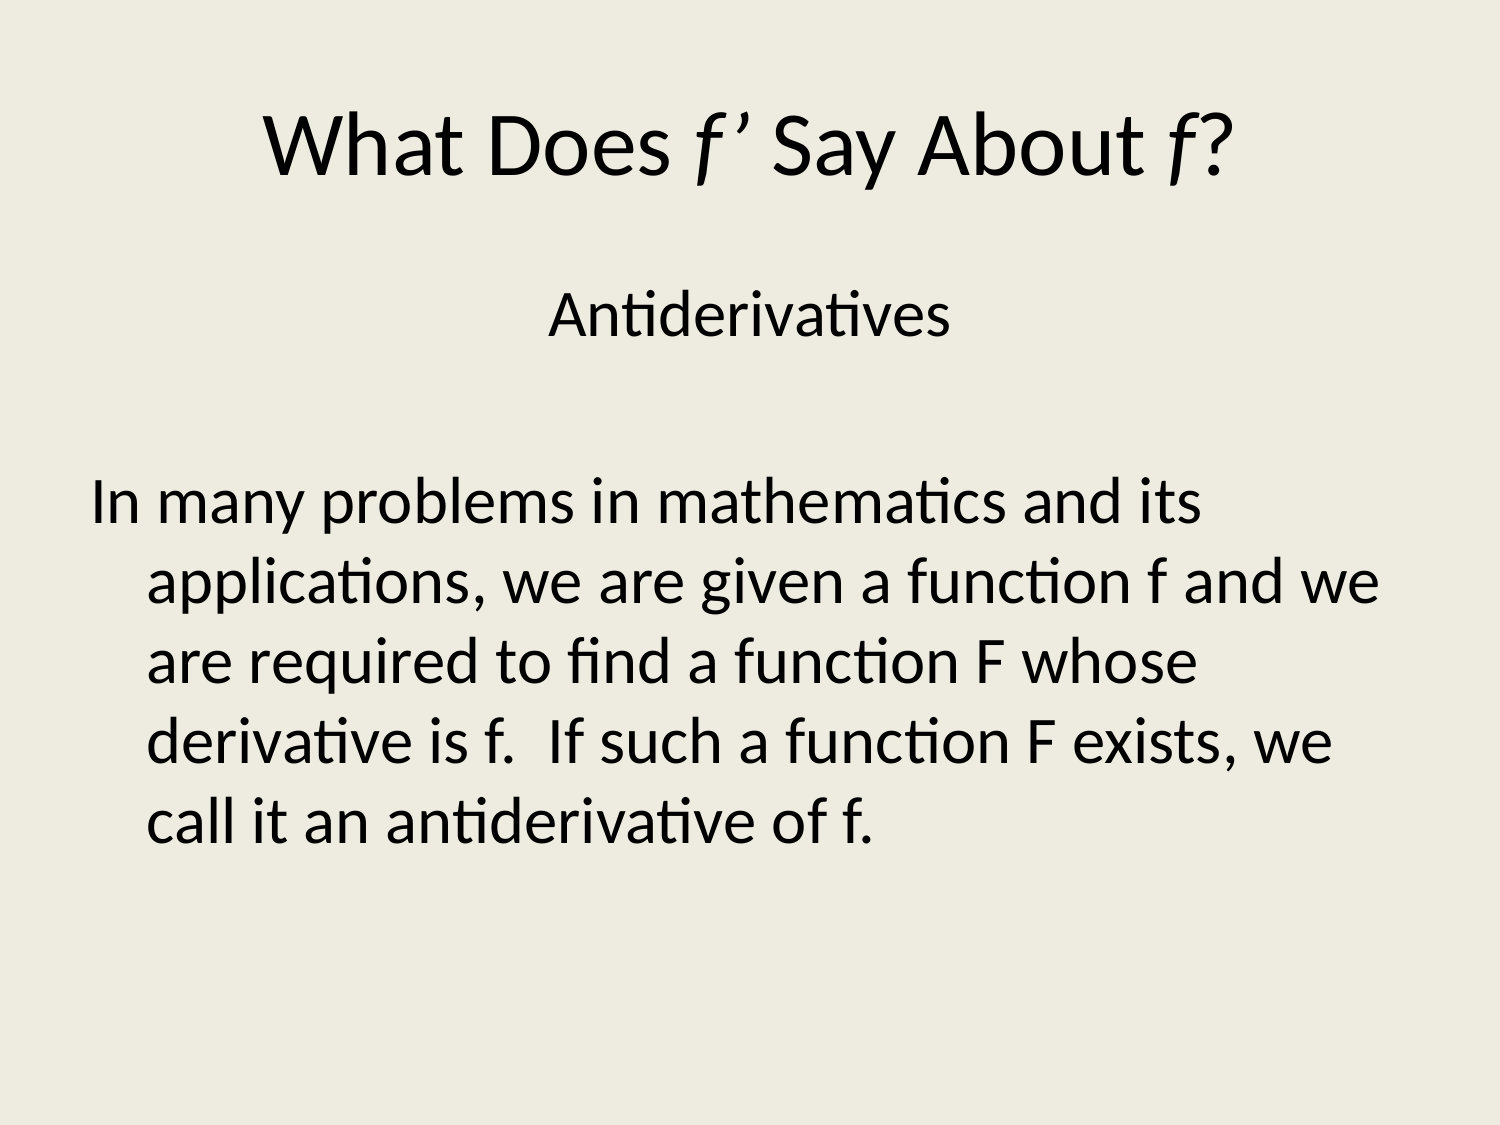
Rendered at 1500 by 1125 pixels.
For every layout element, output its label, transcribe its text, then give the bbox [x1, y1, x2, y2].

title What Does f’ Say About f? [75, 45, 1425, 233]
list Antiderivatives In many problems in mathematics and its applications, we are given a function f and we are required to find a function F whose derivative is f. If such a function F exists, we call it an antiderivative of f. [75, 262, 1425, 1005]
